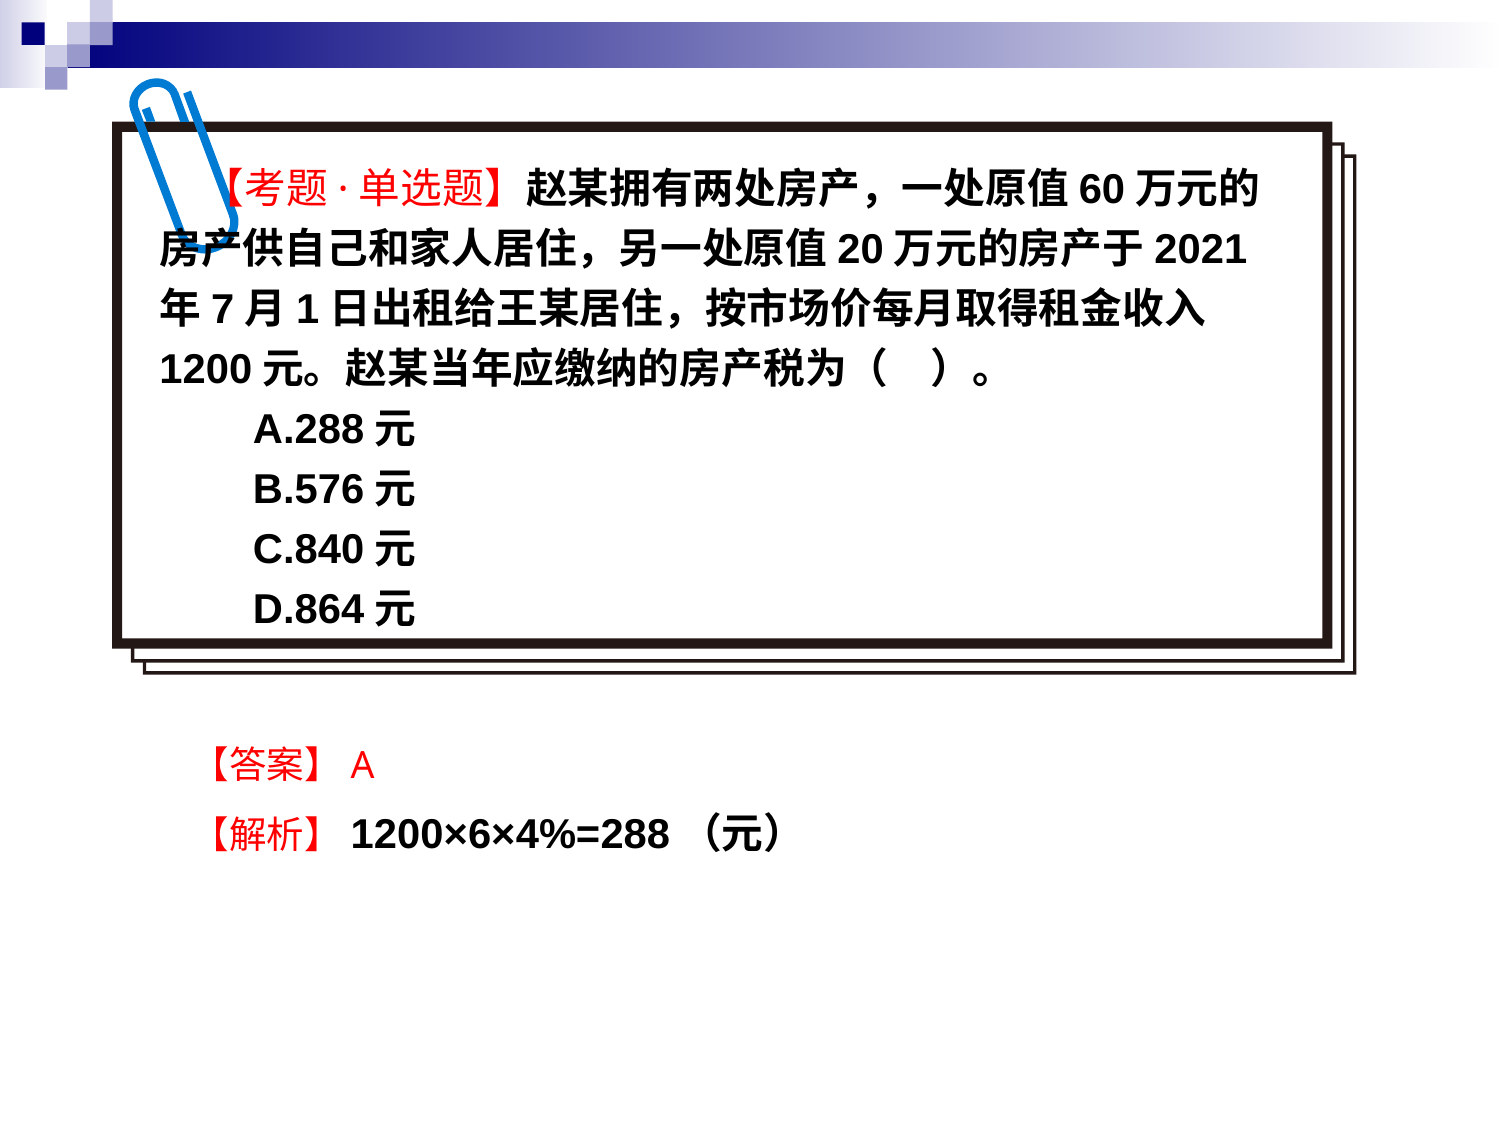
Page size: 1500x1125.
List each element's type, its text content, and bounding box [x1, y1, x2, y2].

text_box 【答案】A 【解析】1200×6×4%=288（元） [100, 716, 1371, 909]
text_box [111, 78, 1359, 675]
